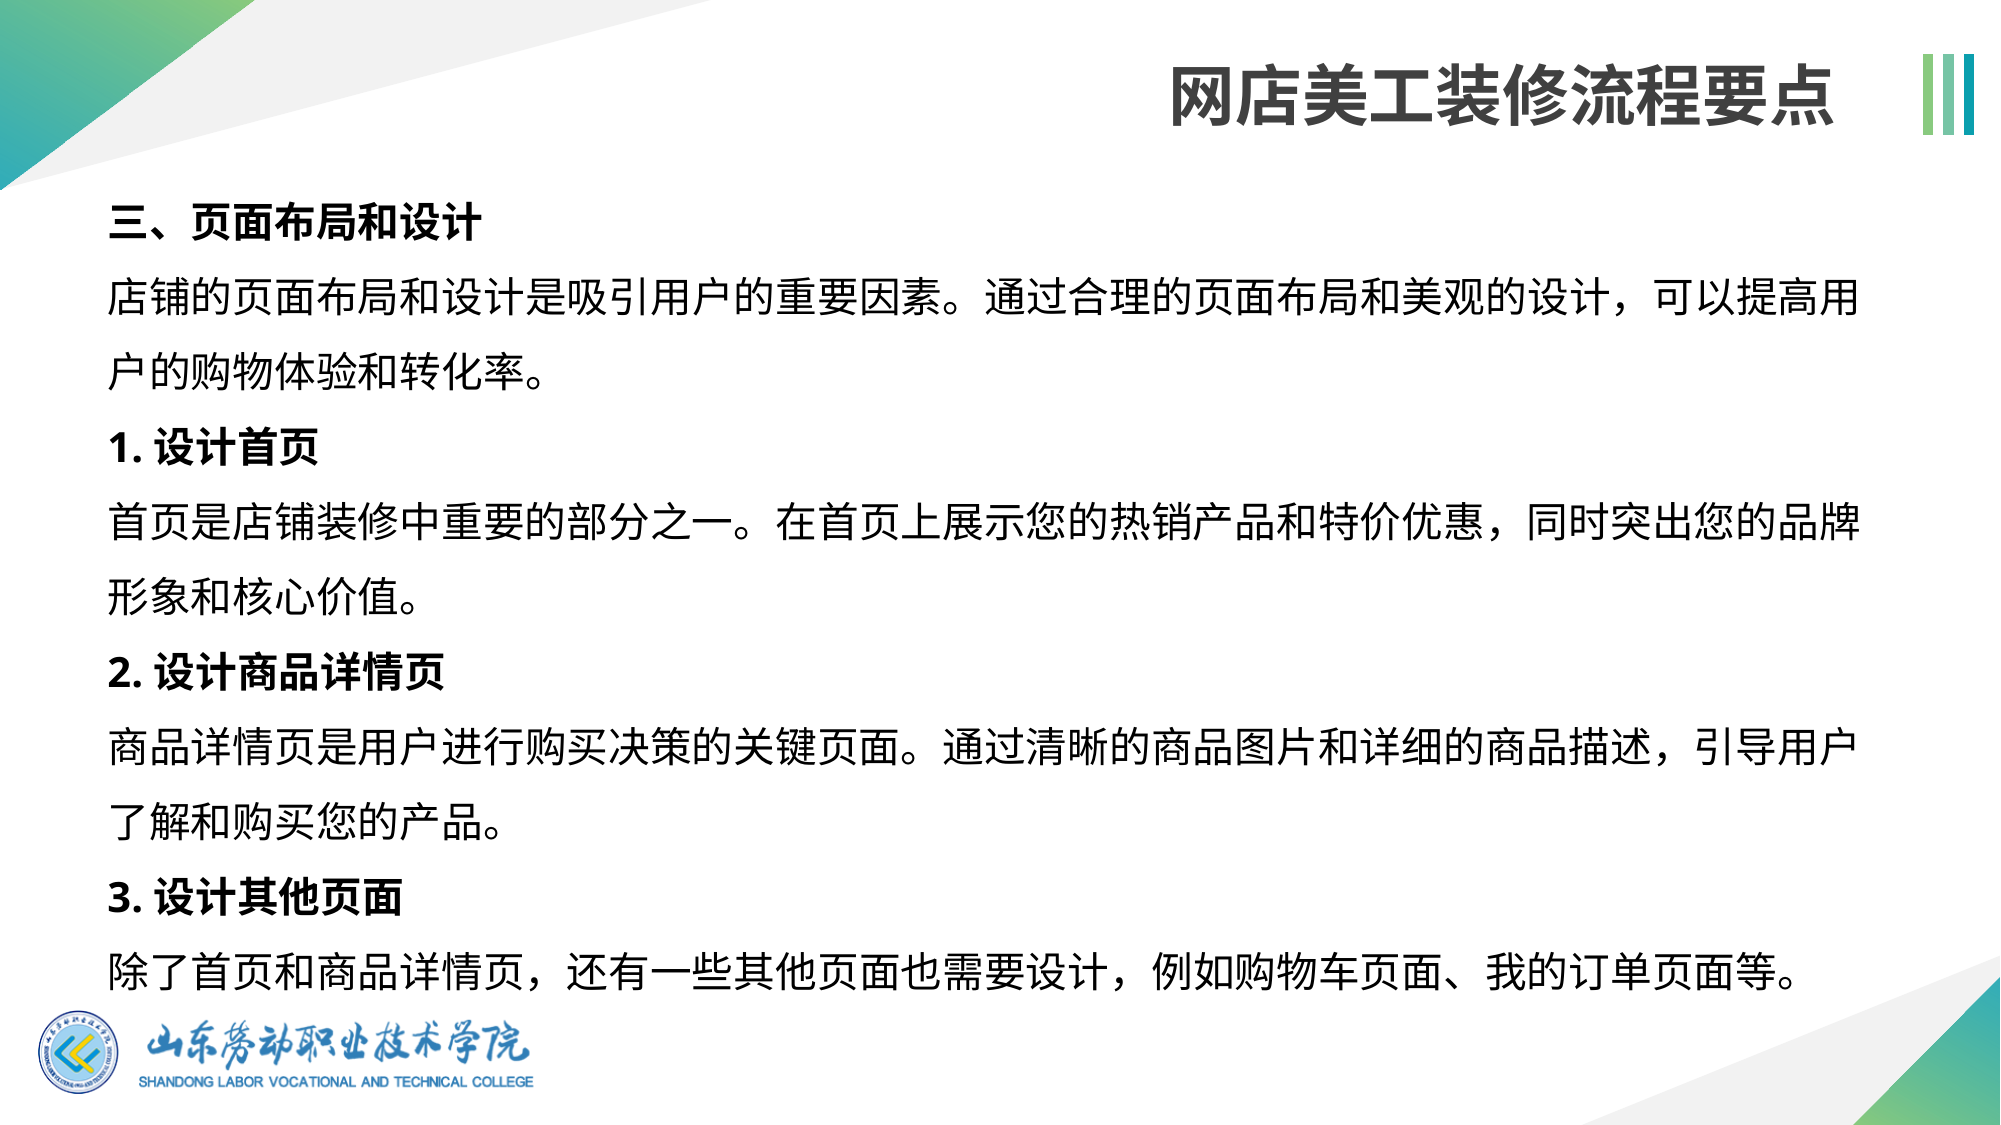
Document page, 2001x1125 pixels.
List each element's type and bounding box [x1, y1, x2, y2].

picture [38, 1010, 550, 1094]
text_box [0, 0, 2000, 1125]
text_box [1928, 54, 1969, 136]
